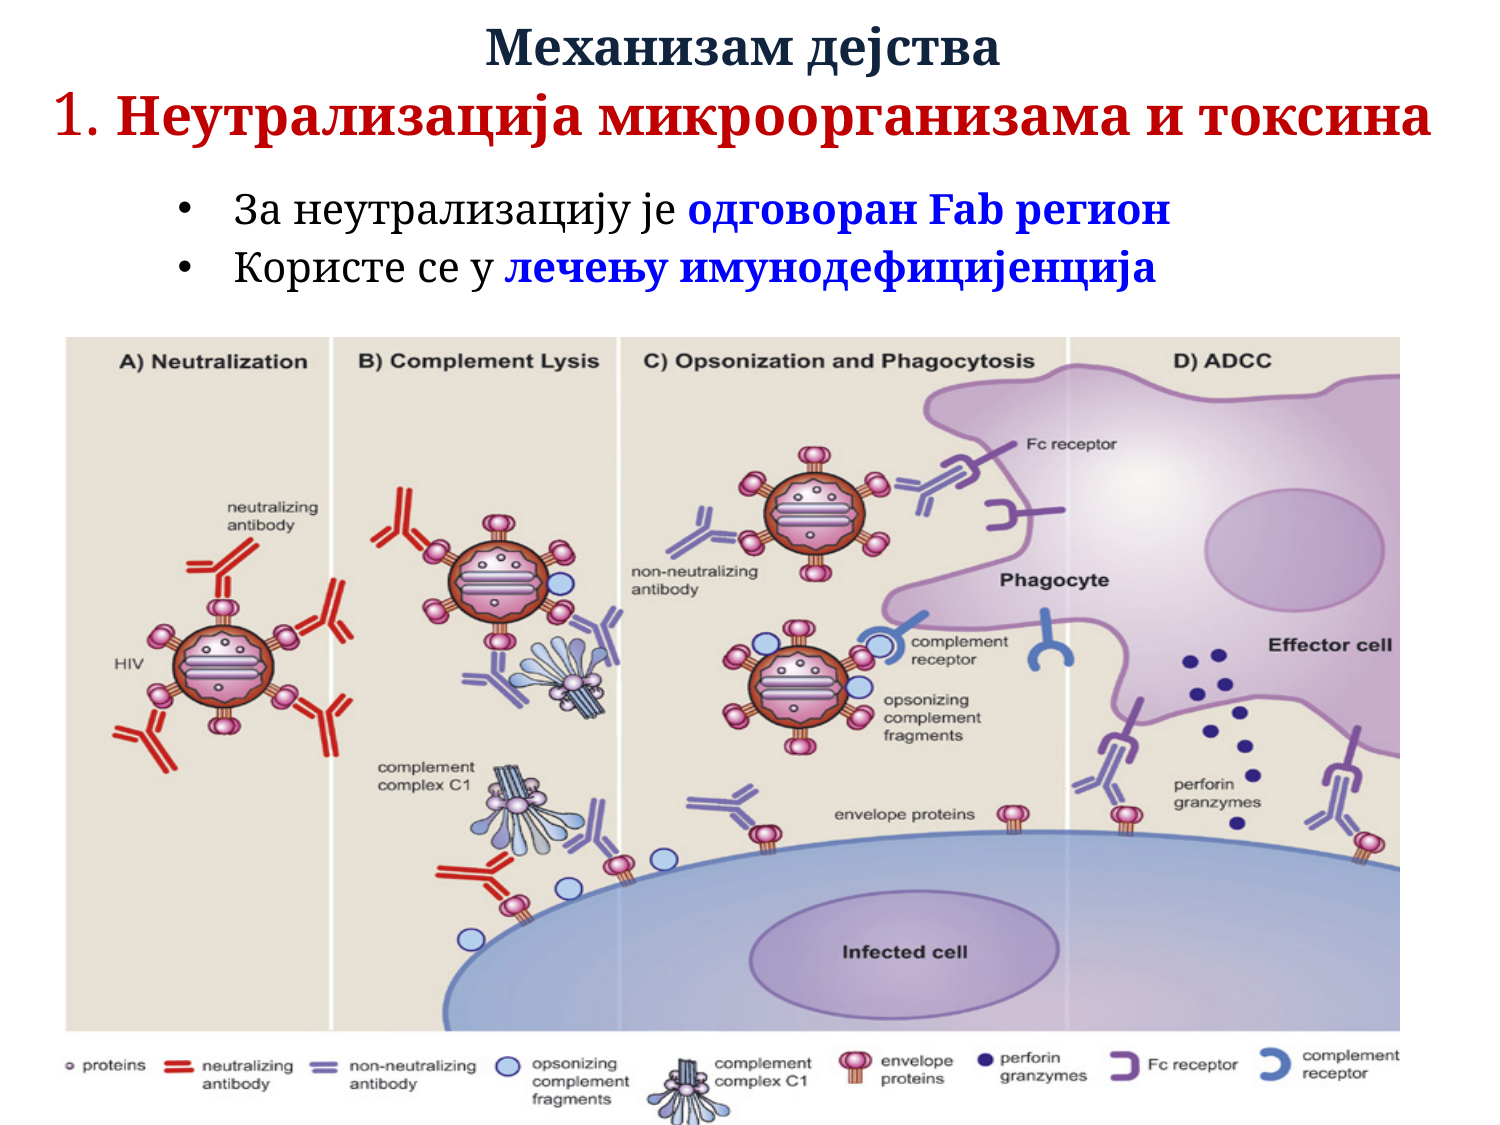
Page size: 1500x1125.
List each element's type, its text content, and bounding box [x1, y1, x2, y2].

list За неутрализацију је одговоран Fab регион Користе се у лечењу имунодефицијенција [162, 174, 1500, 438]
title Механизам дејства 1. Неутрализација микроорганизама и токсина [24, 0, 1463, 163]
picture [62, 337, 1401, 1125]
